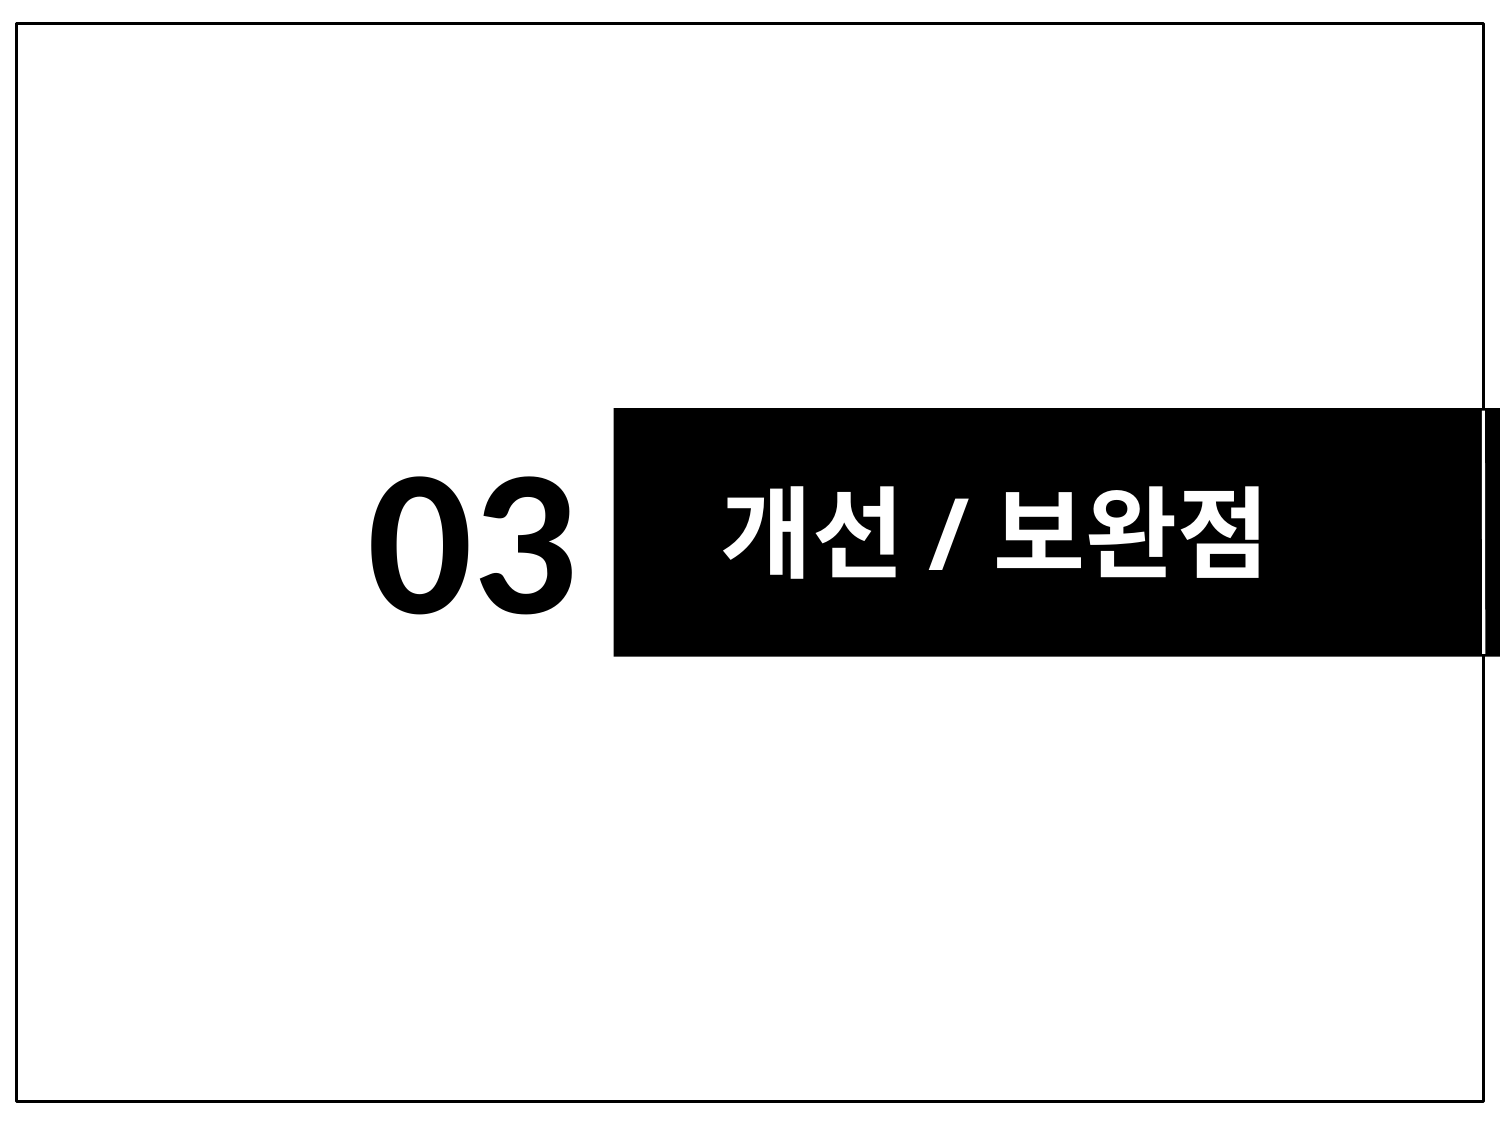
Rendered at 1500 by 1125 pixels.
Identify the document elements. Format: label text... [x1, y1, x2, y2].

title 개선/보완점 [705, 468, 1415, 688]
title 03 [336, 468, 610, 623]
